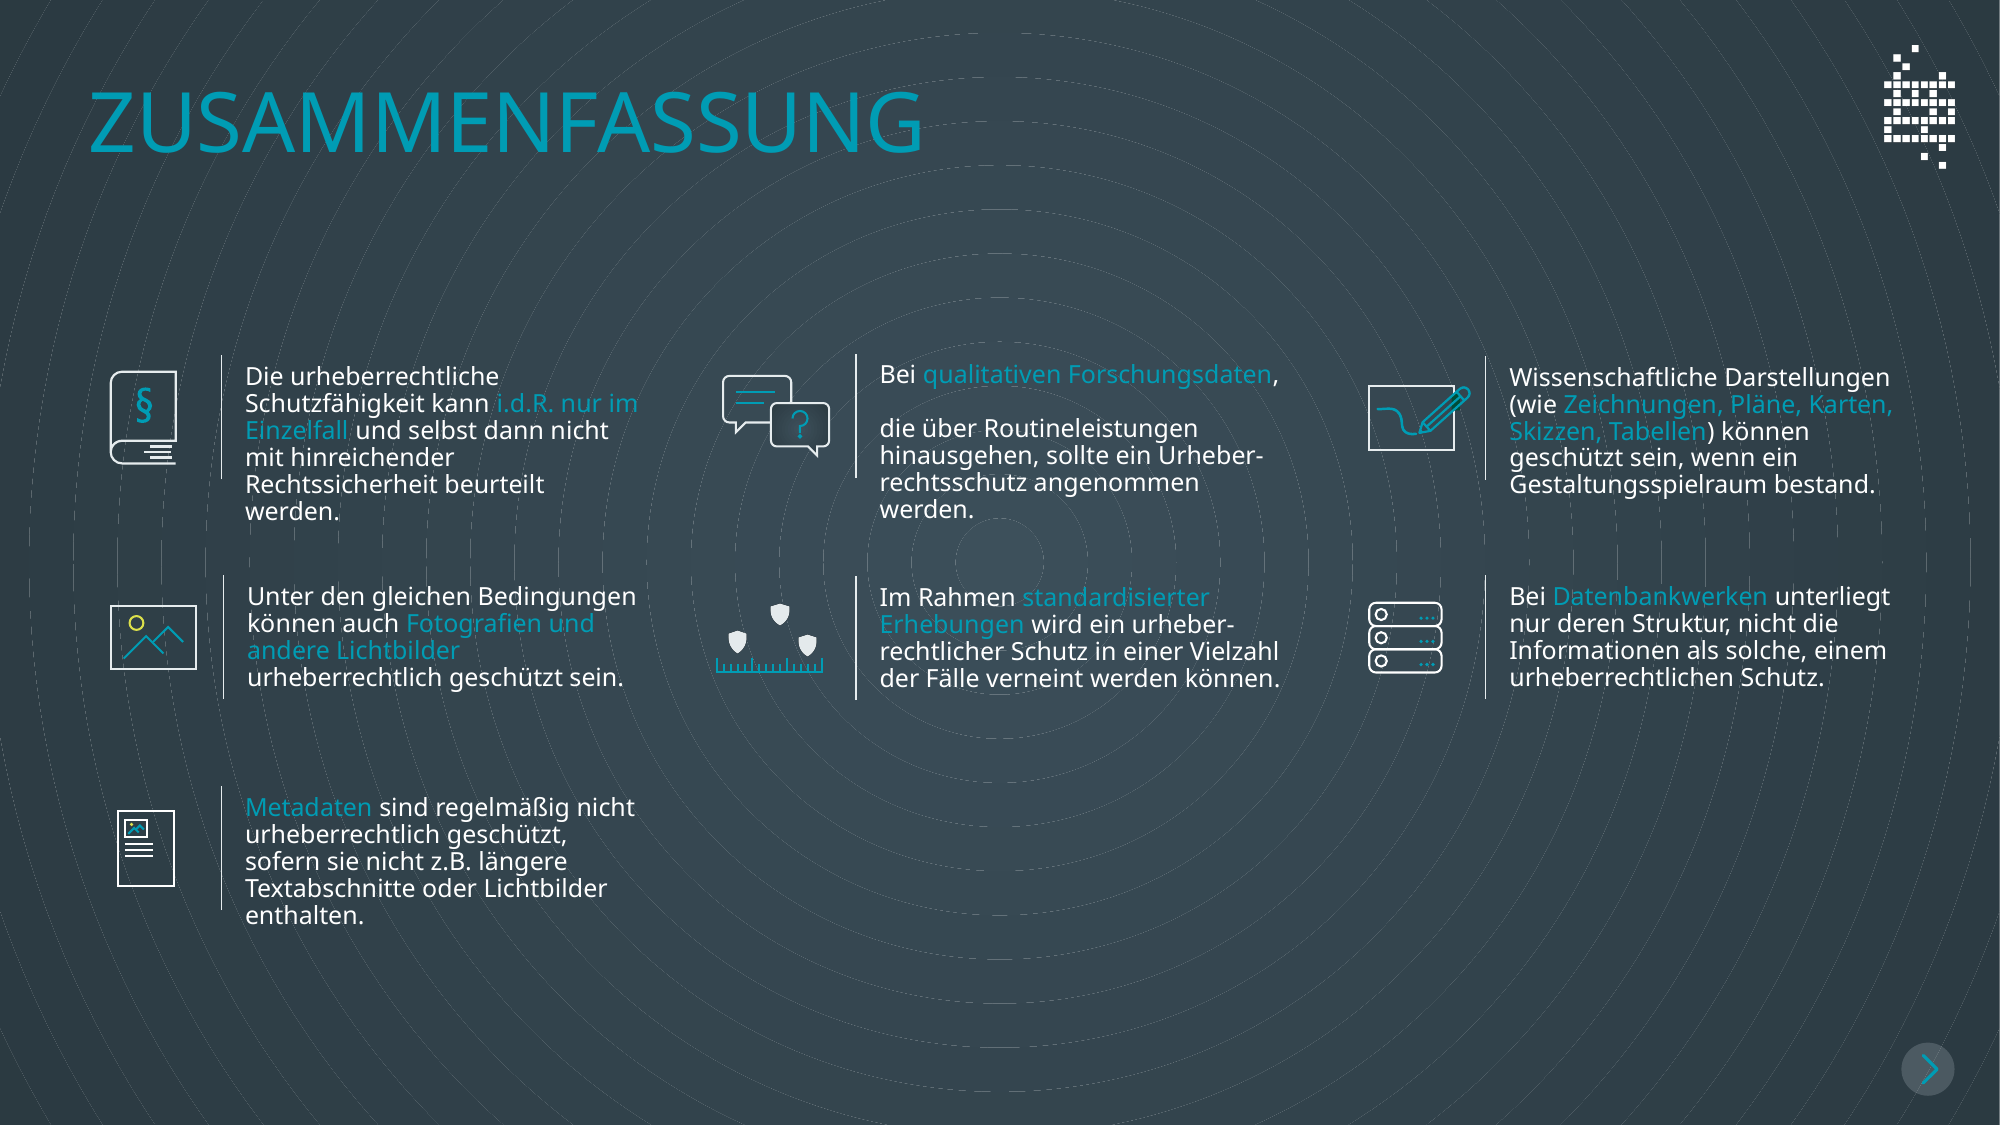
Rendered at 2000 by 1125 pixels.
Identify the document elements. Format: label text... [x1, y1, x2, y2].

text_box Die urheberrechtliche Schutzfähigkeit kann i.d.R. nur im Einzelfall und selbst dann nicht mit hinreichender Rechtssicherheit beurteilt werden. [226, 364, 647, 471]
title Zusammenfassung [88, 88, 1911, 402]
text_box [0, 0, 2000, 1125]
text_box Wissenschaftliche Darstellungen (wie Zeichnungen, Pläne, Karten, Skizzen, Tabellen) können geschützt sein, wenn ein Gestaltungsspielraum bestand. [1490, 364, 1917, 471]
picture [1884, 45, 1955, 169]
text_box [110, 605, 196, 670]
text_box Bei Datenbankwerken unterliegt nur deren Struktur, nicht die Informationen als solche, einem urheberrechtlichen Schutz. [1490, 583, 1911, 691]
text_box Unter den gleichen Bedingungen können auch Fotografien und andere Lichtbilder urheberrechtlich geschützt sein. [227, 583, 643, 691]
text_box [117, 810, 174, 886]
text_box Im Rahmen standardisierter Erhebungen wird ein urheber-rechtlicher Schutz in einer Vielzahl der Fälle verneint werden können. [860, 584, 1282, 692]
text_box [1901, 1042, 1955, 1096]
text_box Metadaten sind regelmäßig nicht urheberrechtlich geschützt, sofern sie nicht z.B. längere Textabschnitte oder Lichtbilder enthalten. [226, 795, 647, 902]
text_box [1368, 385, 1471, 451]
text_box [109, 370, 177, 465]
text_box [716, 602, 824, 674]
text_box Bei qualitativen Forschungsdaten, die über Routineleistungen hinausgehen, sollte ein Urheber-rechtsschutz angenommen werden. [860, 402, 1282, 469]
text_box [722, 375, 829, 456]
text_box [1368, 602, 1442, 672]
